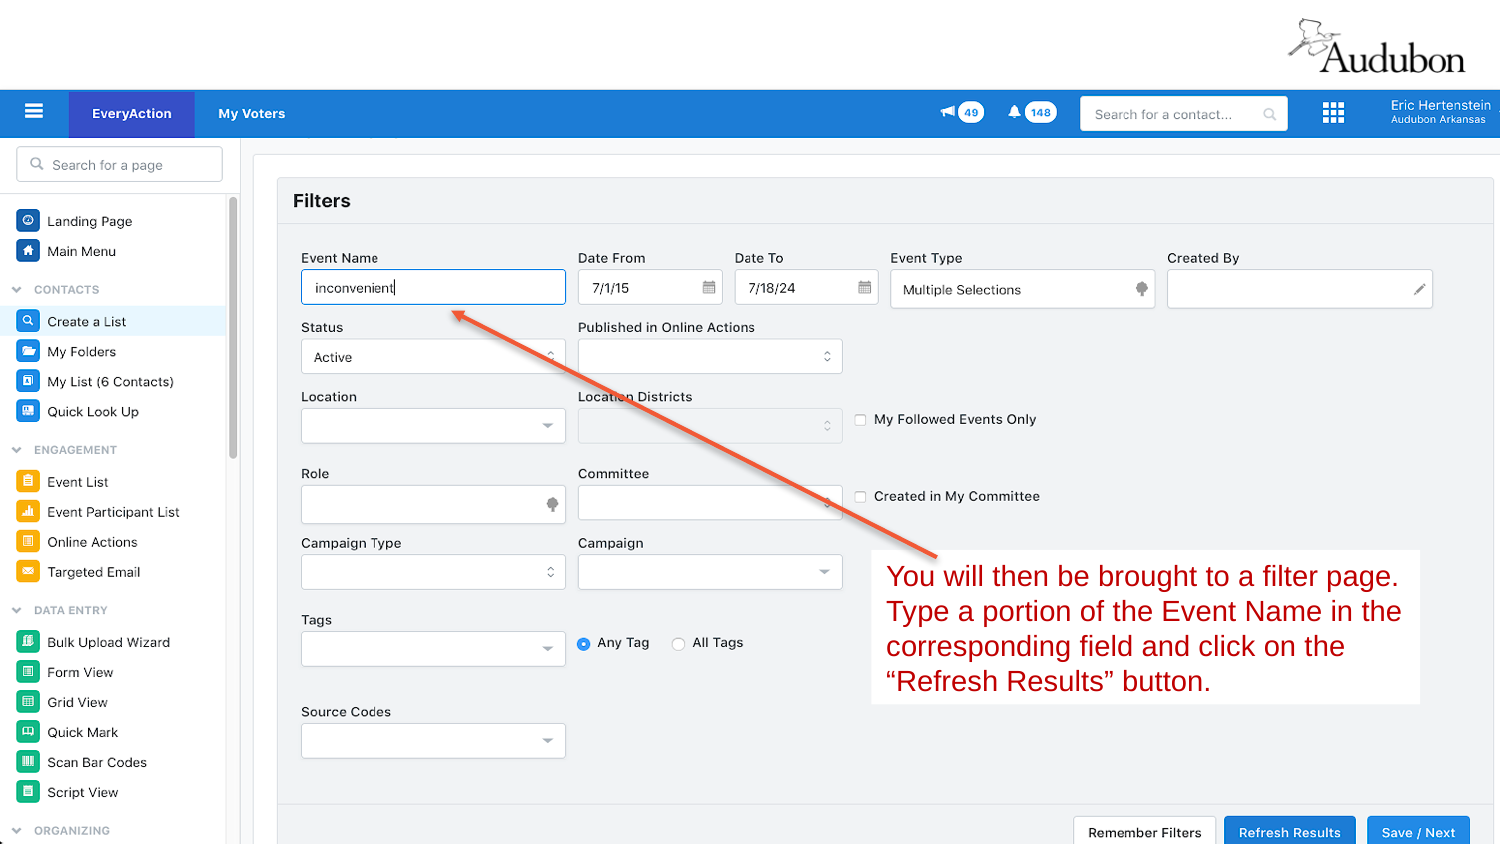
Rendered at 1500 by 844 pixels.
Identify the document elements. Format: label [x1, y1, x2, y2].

text_box [450, 310, 938, 558]
picture [1287, 18, 1466, 73]
picture [0, 90, 1500, 844]
